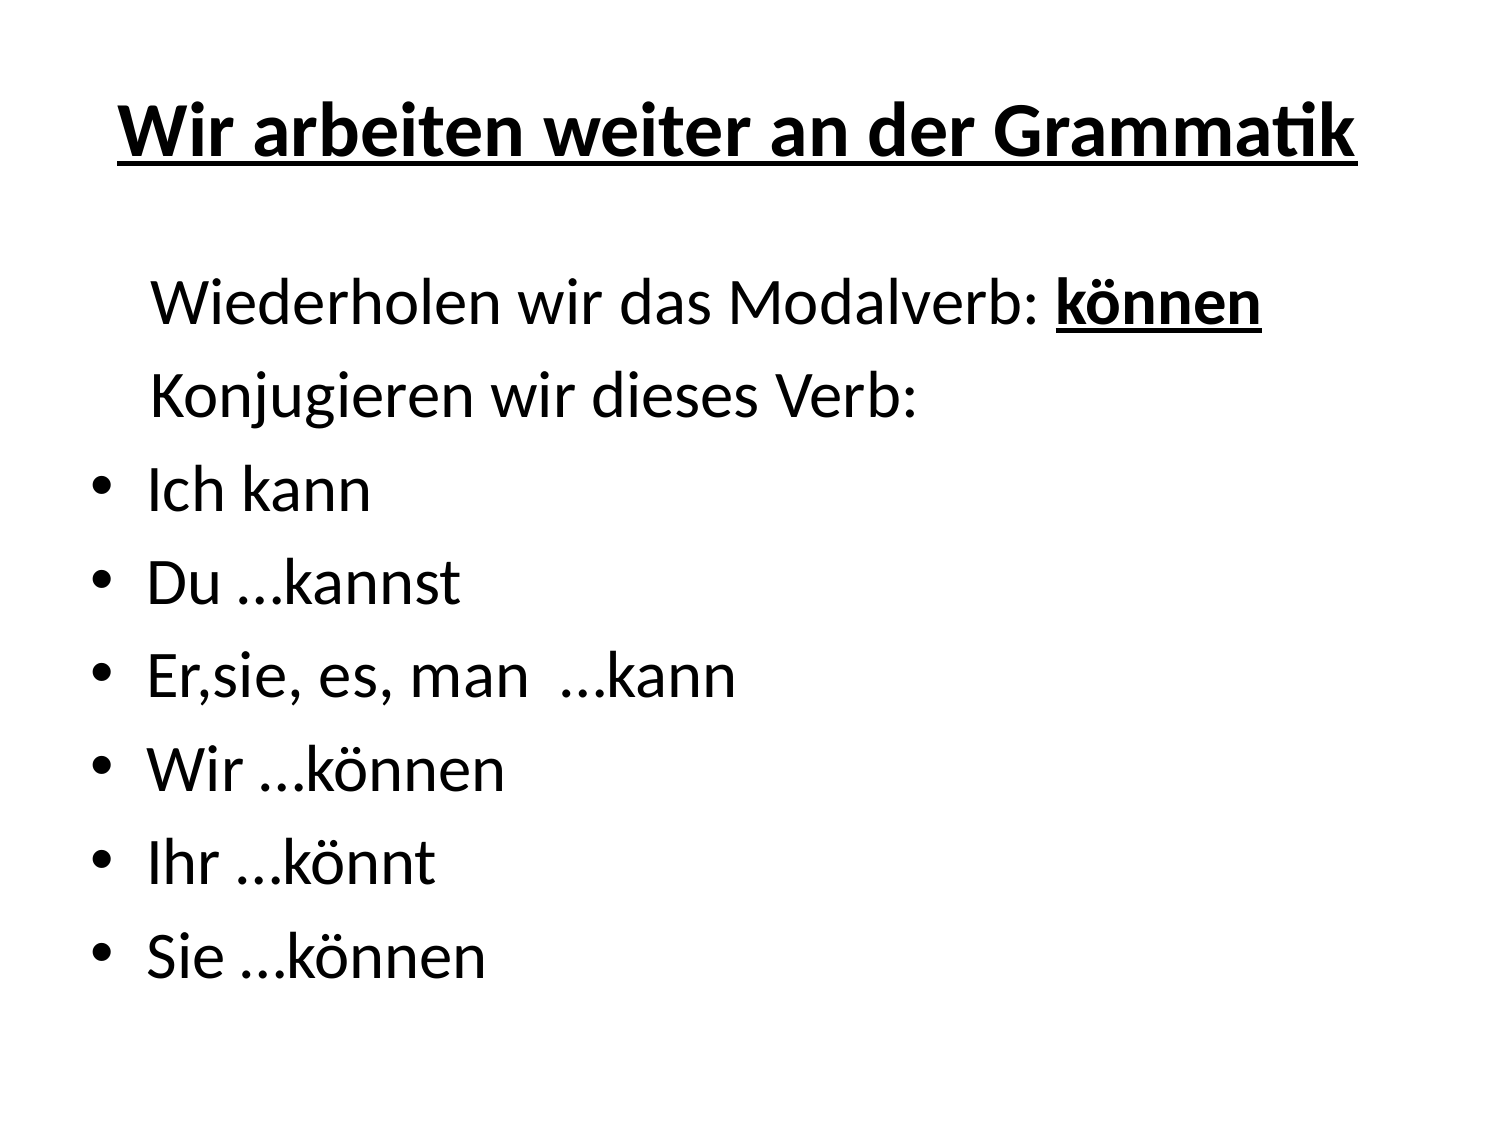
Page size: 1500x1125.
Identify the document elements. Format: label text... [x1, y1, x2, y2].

list Wiederholen wir das Modalverb: können Konjugieren wir dieses Verb: Ich kann Du …kannst Er,sie, es, man …kann Wir …können Ihr …könnt Sie …können [75, 249, 1425, 1005]
title Wir arbeiten weiter an der Grammatik [62, 37, 1413, 213]
